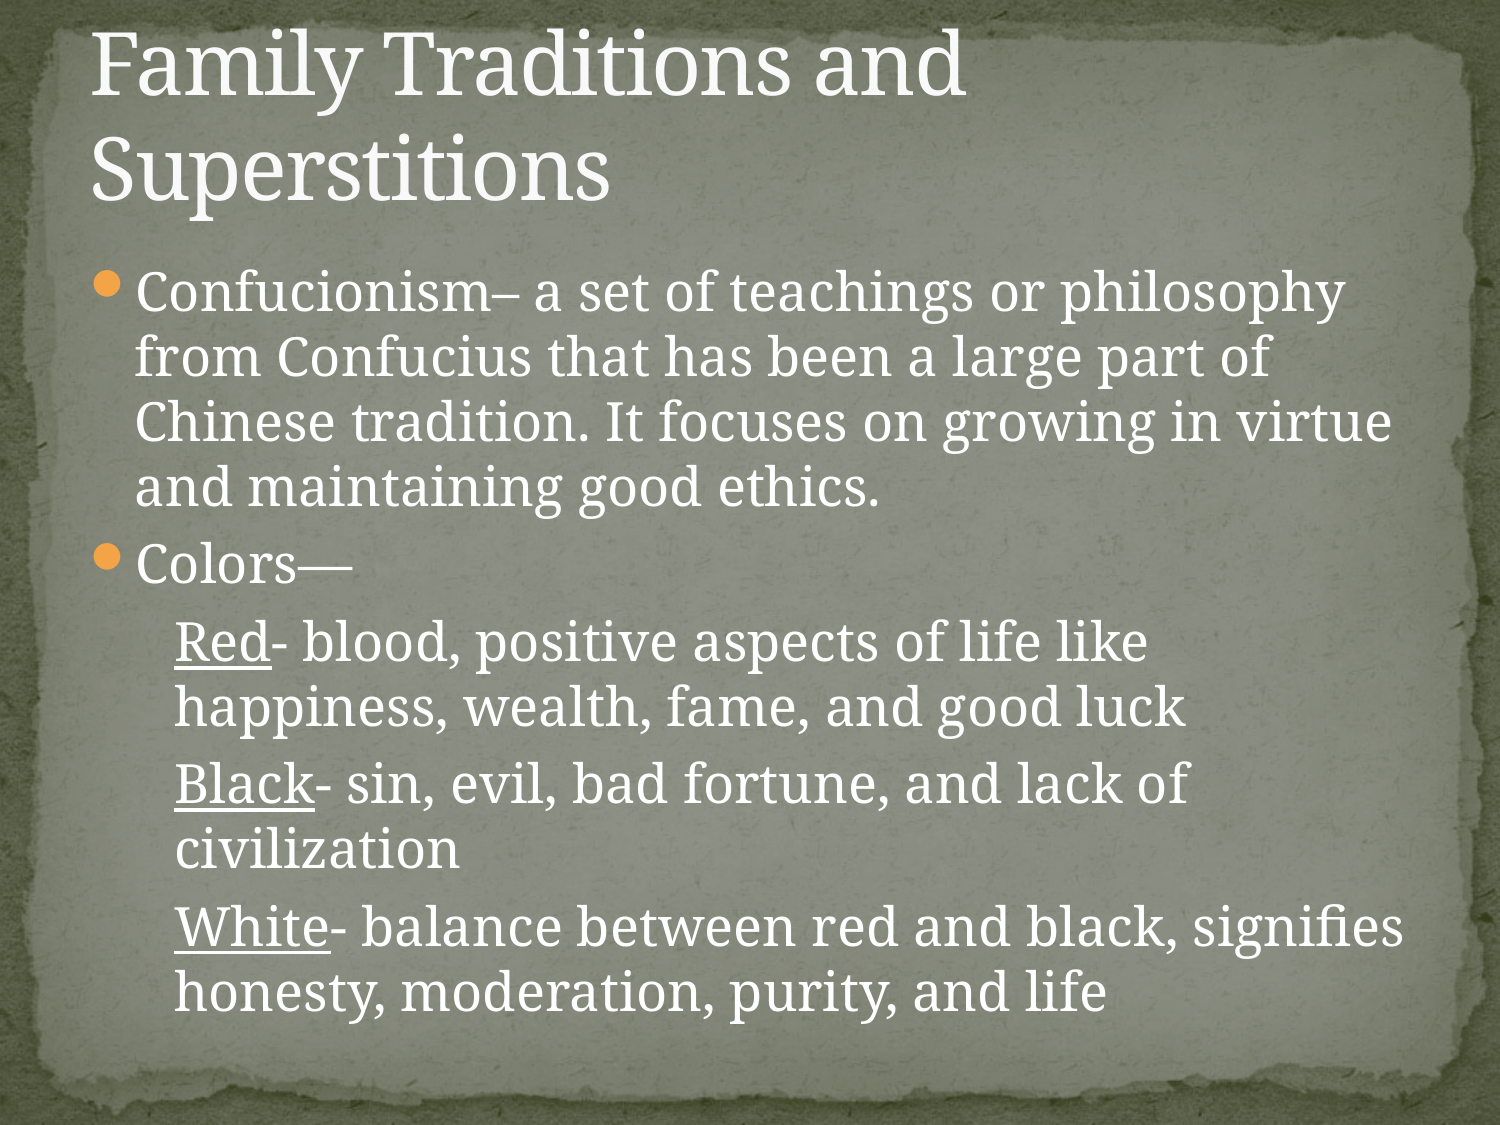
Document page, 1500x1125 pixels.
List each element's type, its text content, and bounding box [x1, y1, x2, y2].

list Confucionism– a set of teachings or philosophy from Confucius that has been a large part of Chinese tradition. It focuses on growing in virtue and maintaining good ethics. Colors— Red- blood, positive aspects of life like happiness, wealth, fame, and good luck Black- sin, evil, bad fortune, and lack of civilization White- balance between red and black, signifies honesty, moderation, purity, and life [75, 249, 1425, 1000]
title Family Traditions and Superstitions [74, 24, 1425, 225]
